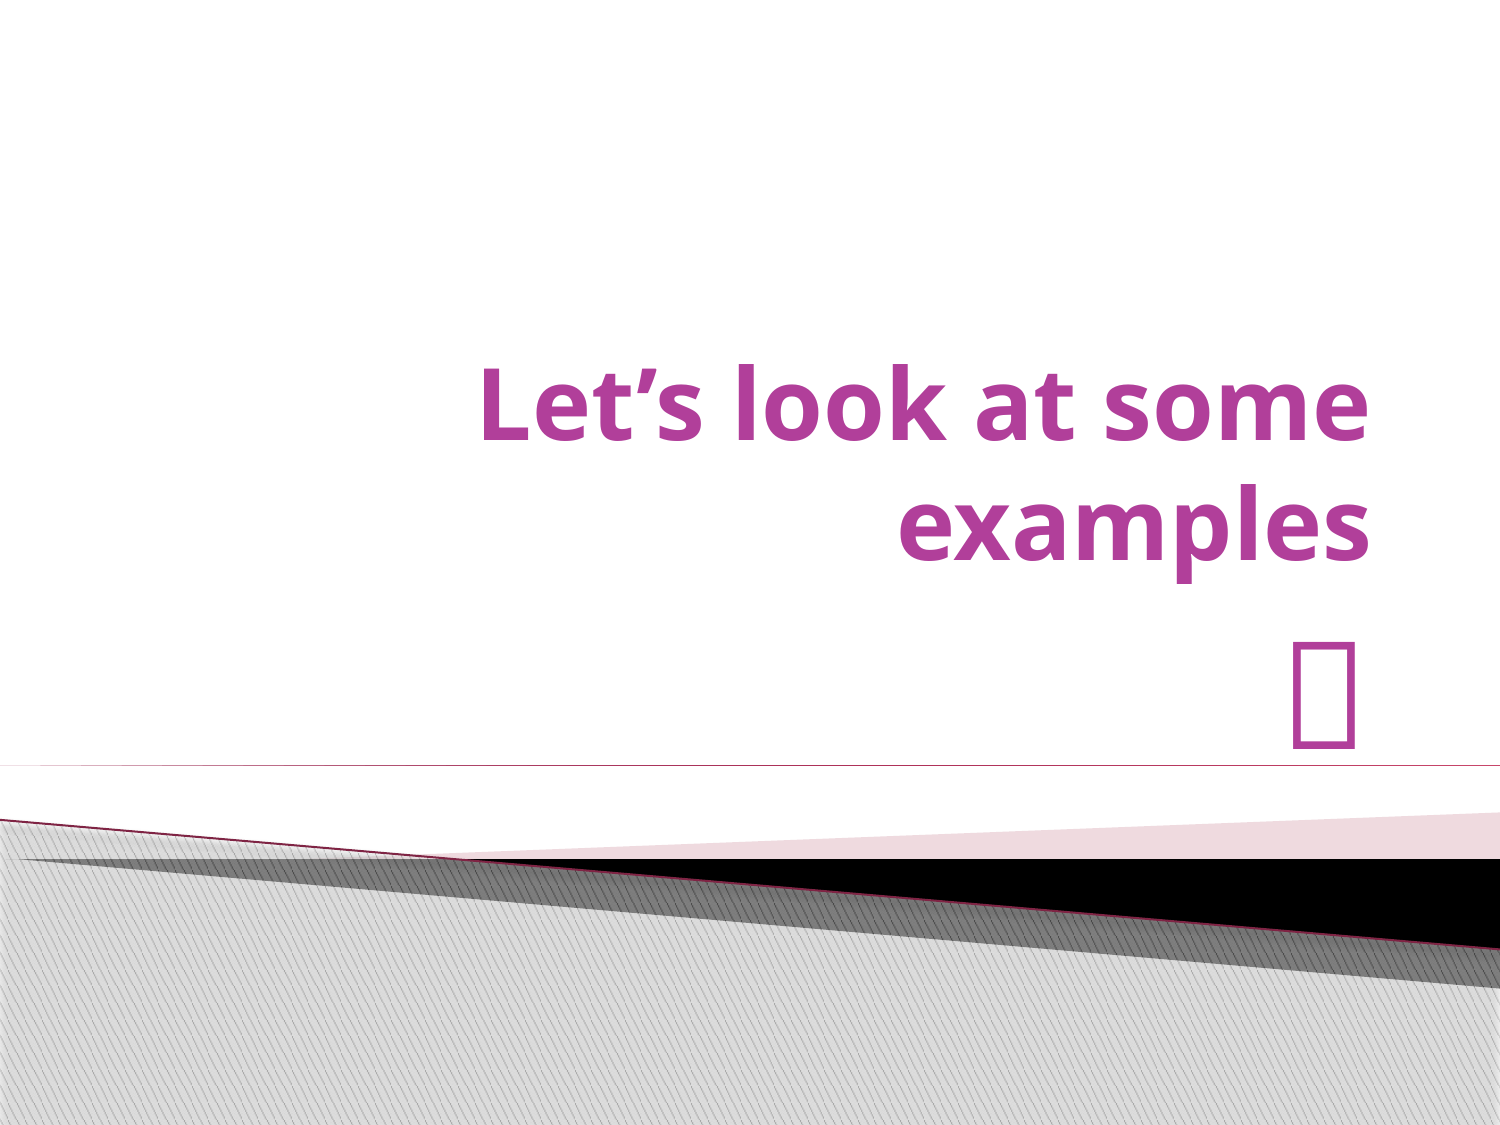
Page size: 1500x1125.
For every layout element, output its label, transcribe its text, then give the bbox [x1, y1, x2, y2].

subtitle  [112, 592, 1388, 790]
title Let’s look at some examples [112, 287, 1388, 588]
picture [5, 859, 1500, 989]
